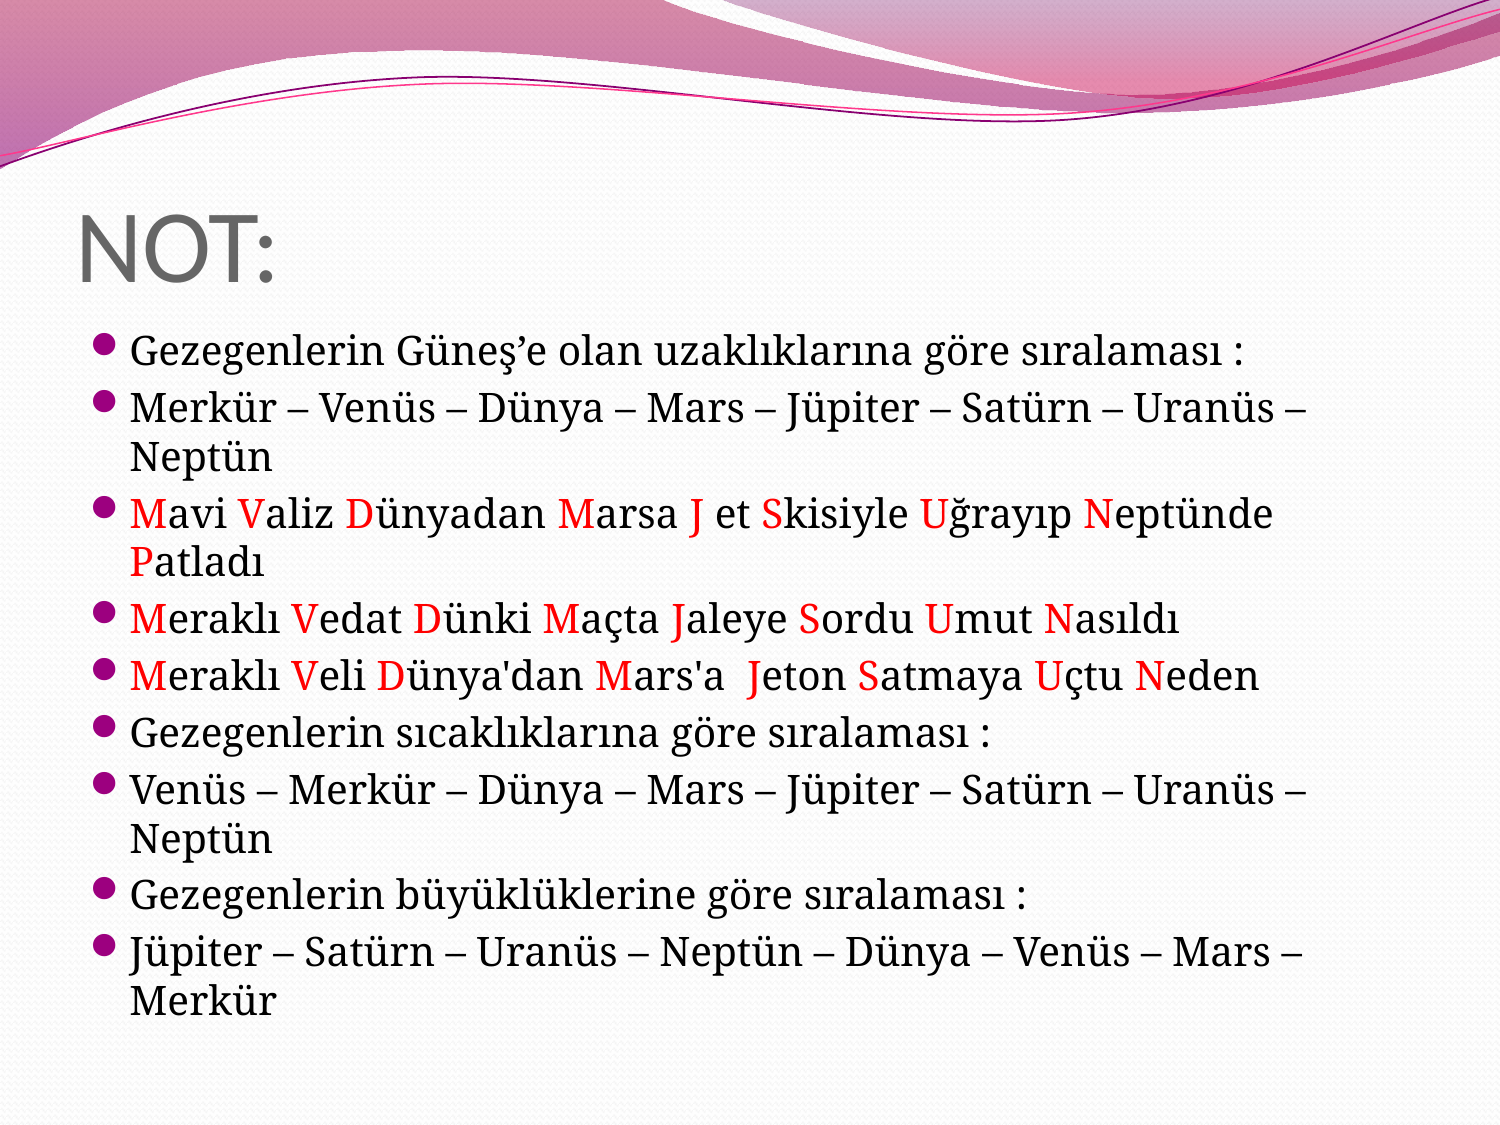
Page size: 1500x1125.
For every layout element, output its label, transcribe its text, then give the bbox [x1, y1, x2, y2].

list Gezegenlerin Güneş’e olan uzaklıklarına göre sıralaması : Merkür – Venüs – Dünya – Mars – Jüpiter – Satürn – Uranüs – Neptün Mavi Valiz Dünyadan Marsa J et Skisiyle Uğrayıp Neptünde Patladı Meraklı Vedat Dünki Maçta Jaleye Sordu Umut Nasıldı Meraklı Veli Dünya'dan Mars'a Jeton Satmaya Uçtu Neden Gezegenlerin sıcaklıklarına göre sıralaması : Venüs – Merkür – Dünya – Mars – Jüpiter – Satürn – Uranüs – Neptün Gezegenlerin büyüklüklerine göre sıralaması : Jüpiter – Satürn – Uranüs – Neptün – Dünya – Venüs – Mars – Merkür [75, 317, 1425, 1038]
title NOT: [75, 115, 1425, 303]
